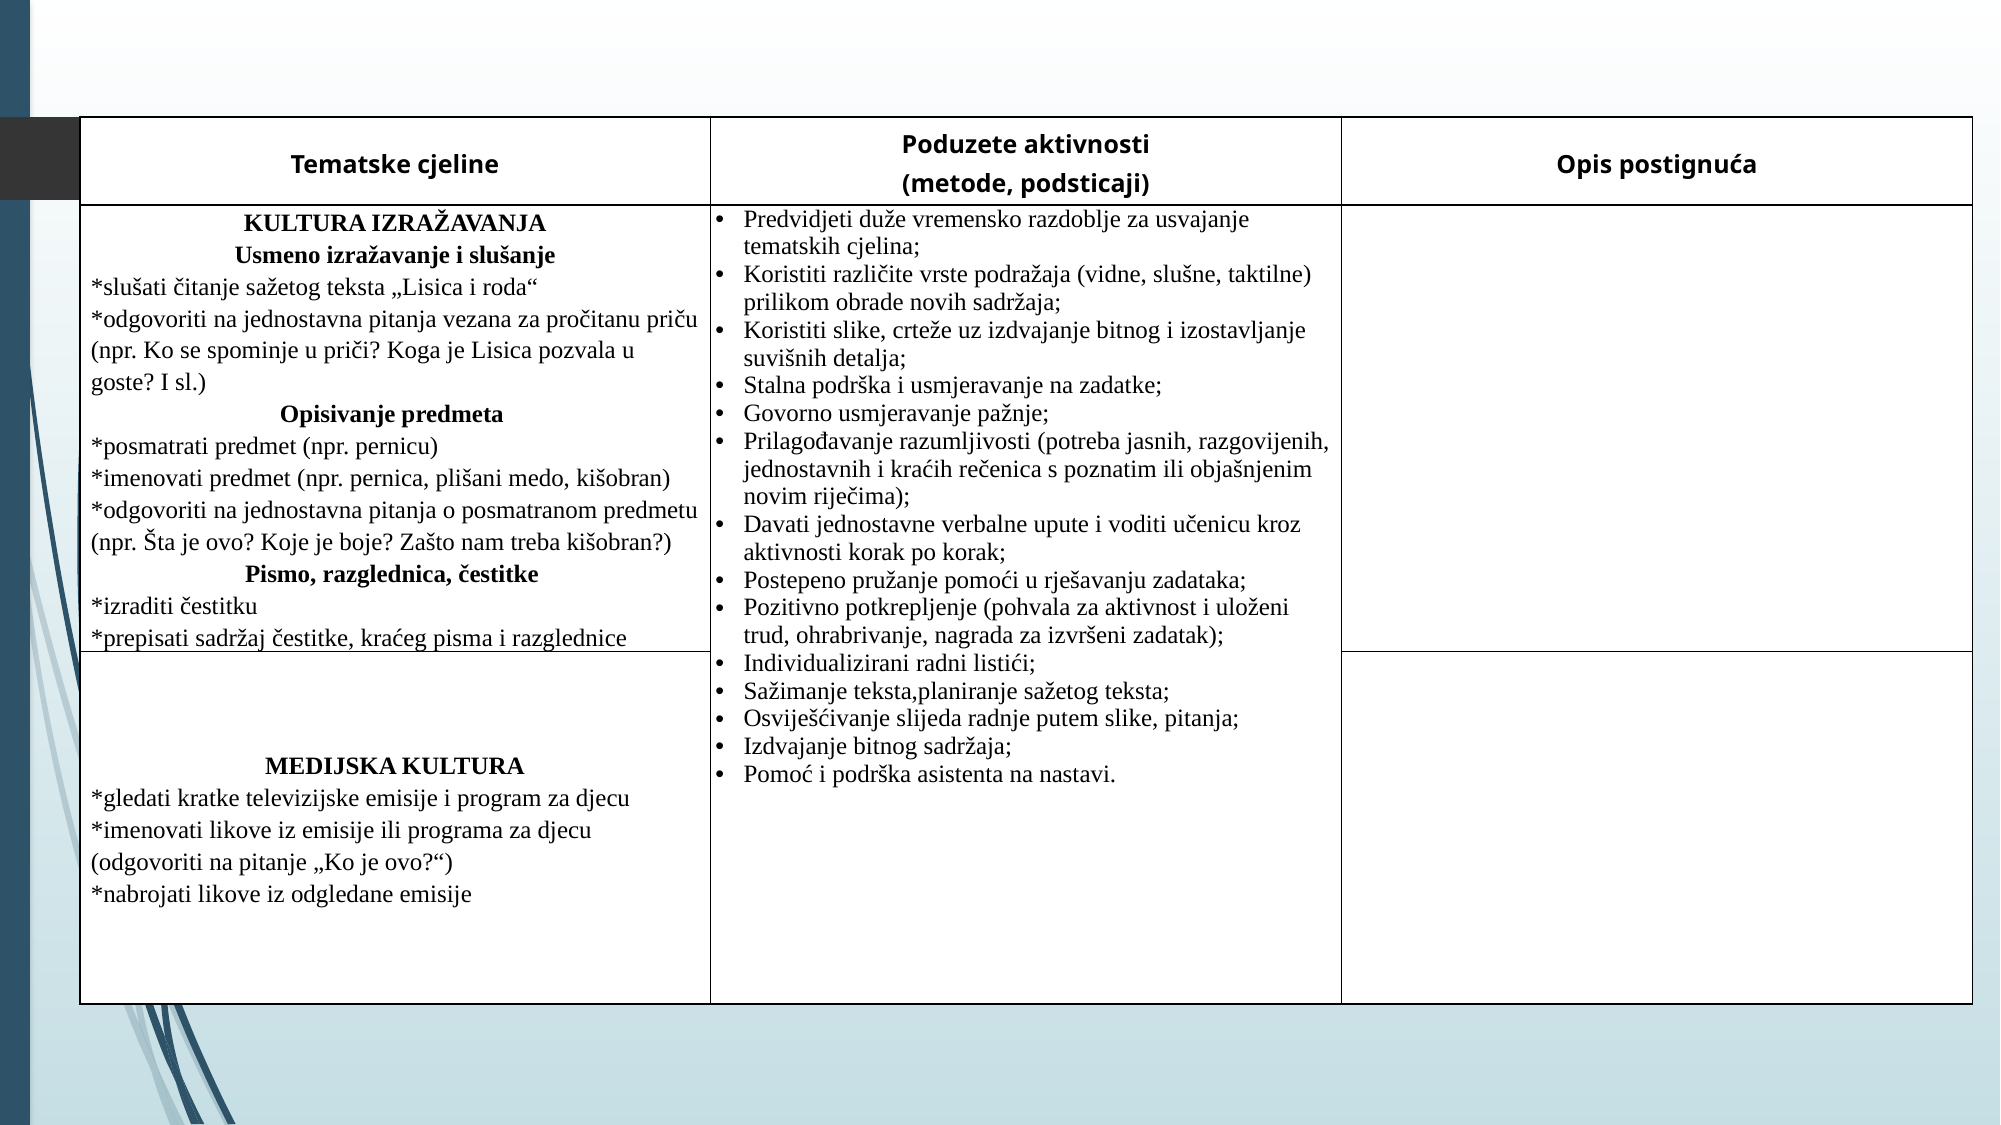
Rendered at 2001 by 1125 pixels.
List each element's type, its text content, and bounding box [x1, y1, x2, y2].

table_cell [1342, 206, 1972, 651]
table_header Opis postignuća [1342, 118, 1972, 204]
table_cell KULTURA IZRAŽAVANJA Usmeno izražavanje i slušanje *slušati čitanje sažetog teksta „Lisica i roda“ *odgovoriti na jednostavna pitanja vezana za pročitanu priču (npr. Ko se spominje u priči? Koga je Lisica pozvala u goste? I sl.) Opisivanje predmeta *posmatrati predmet (npr. pernicu) *imenovati predmet (npr. pernica, plišani medo, kišobran) *odgovoriti na jednostavna pitanja o posmatranom predmetu (npr. Šta je ovo? Koje je boje? Zašto nam treba kišobran?) Pismo, razglednica, čestitke *izraditi čestitku *prepisati sadržaj čestitke, kraćeg pisma i razglednice [81, 206, 710, 651]
table_header Poduzete aktivnosti (metode, podsticaji) [711, 118, 1341, 204]
table_header Tematske cjeline [81, 118, 710, 204]
table_cell [1342, 652, 1972, 1003]
table_cell MEDIJSKA KULTURA *gledati kratke televizijske emisije i program za djecu *imenovati likove iz emisije ili programa za djecu (odgovoriti na pitanje „Ko je ovo?“) *nabrojati likove iz odgledane emisije [81, 652, 710, 1003]
table_cell Predvidjeti duže vremensko razdoblje za usvajanje tematskih cjelina; Koristiti različite vrste podražaja (vidne, slušne, taktilne) prilikom obrade novih sadržaja; Koristiti slike, crteže uz izdvajanje bitnog i izostavljanje suvišnih detalja; Stalna podrška i usmjeravanje na zadatke; Govorno usmjeravanje pažnje; Prilagođavanje razumljivosti (potreba jasnih, razgovijenih, jednostavnih i kraćih rečenica s poznatim ili objašnjenim novim riječima); Davati jednostavne verbalne upute i voditi učenicu kroz aktivnosti korak po korak; Postepeno pružanje pomoći u rješavanju zadataka; Pozitivno potkrepljenje (pohvala za aktivnost i uloženi trud, ohrabrivanje, nagrada za izvršeni zadatak); Individualizirani radni listići; Sažimanje teksta,planiranje sažetog teksta; Osviješćivanje slijeda radnje putem slike, pitanja; Izdvajanje bitnog sadržaja; Pomoć i podrška asistenta na nastavi. [711, 206, 1341, 1003]
